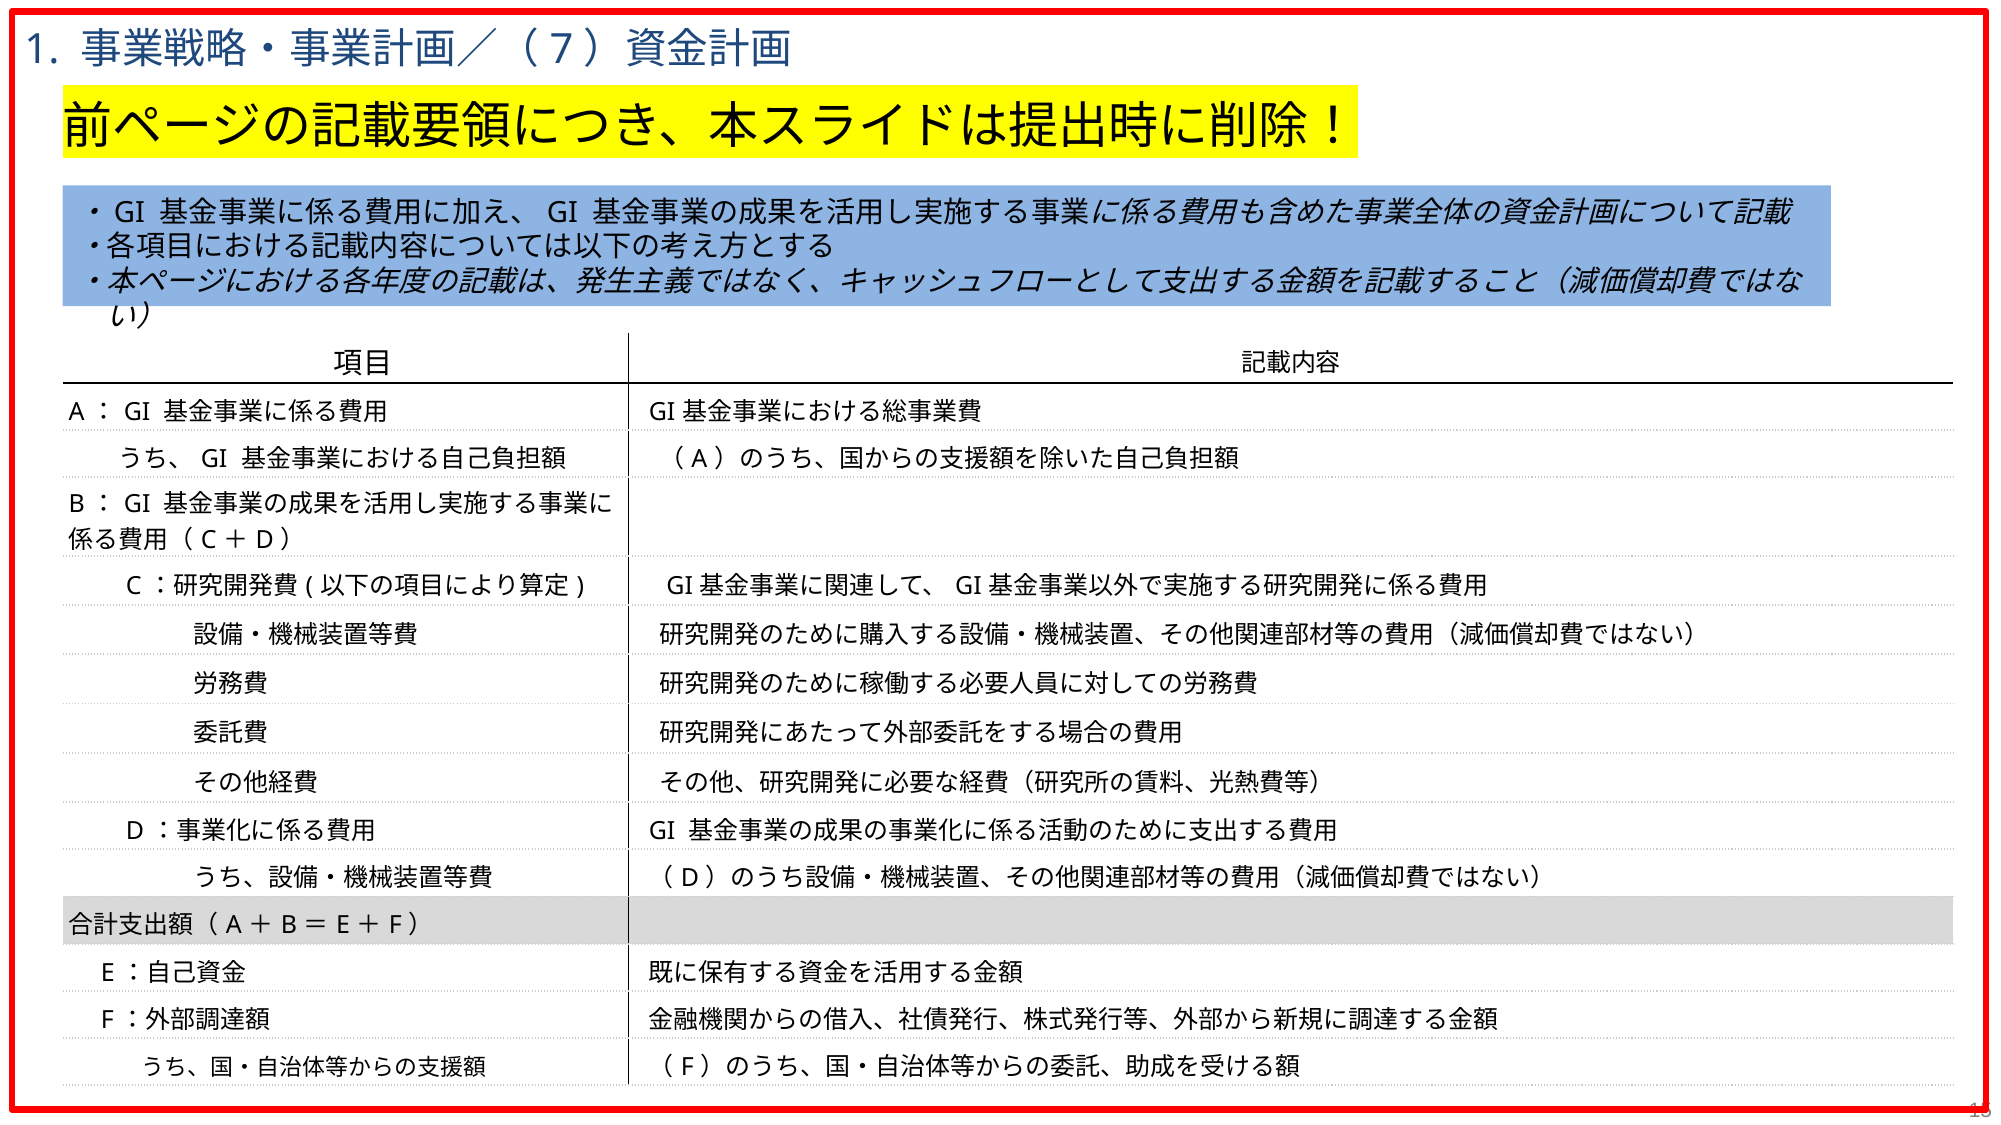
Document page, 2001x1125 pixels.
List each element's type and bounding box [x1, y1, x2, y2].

text_box [11, 11, 1987, 1110]
